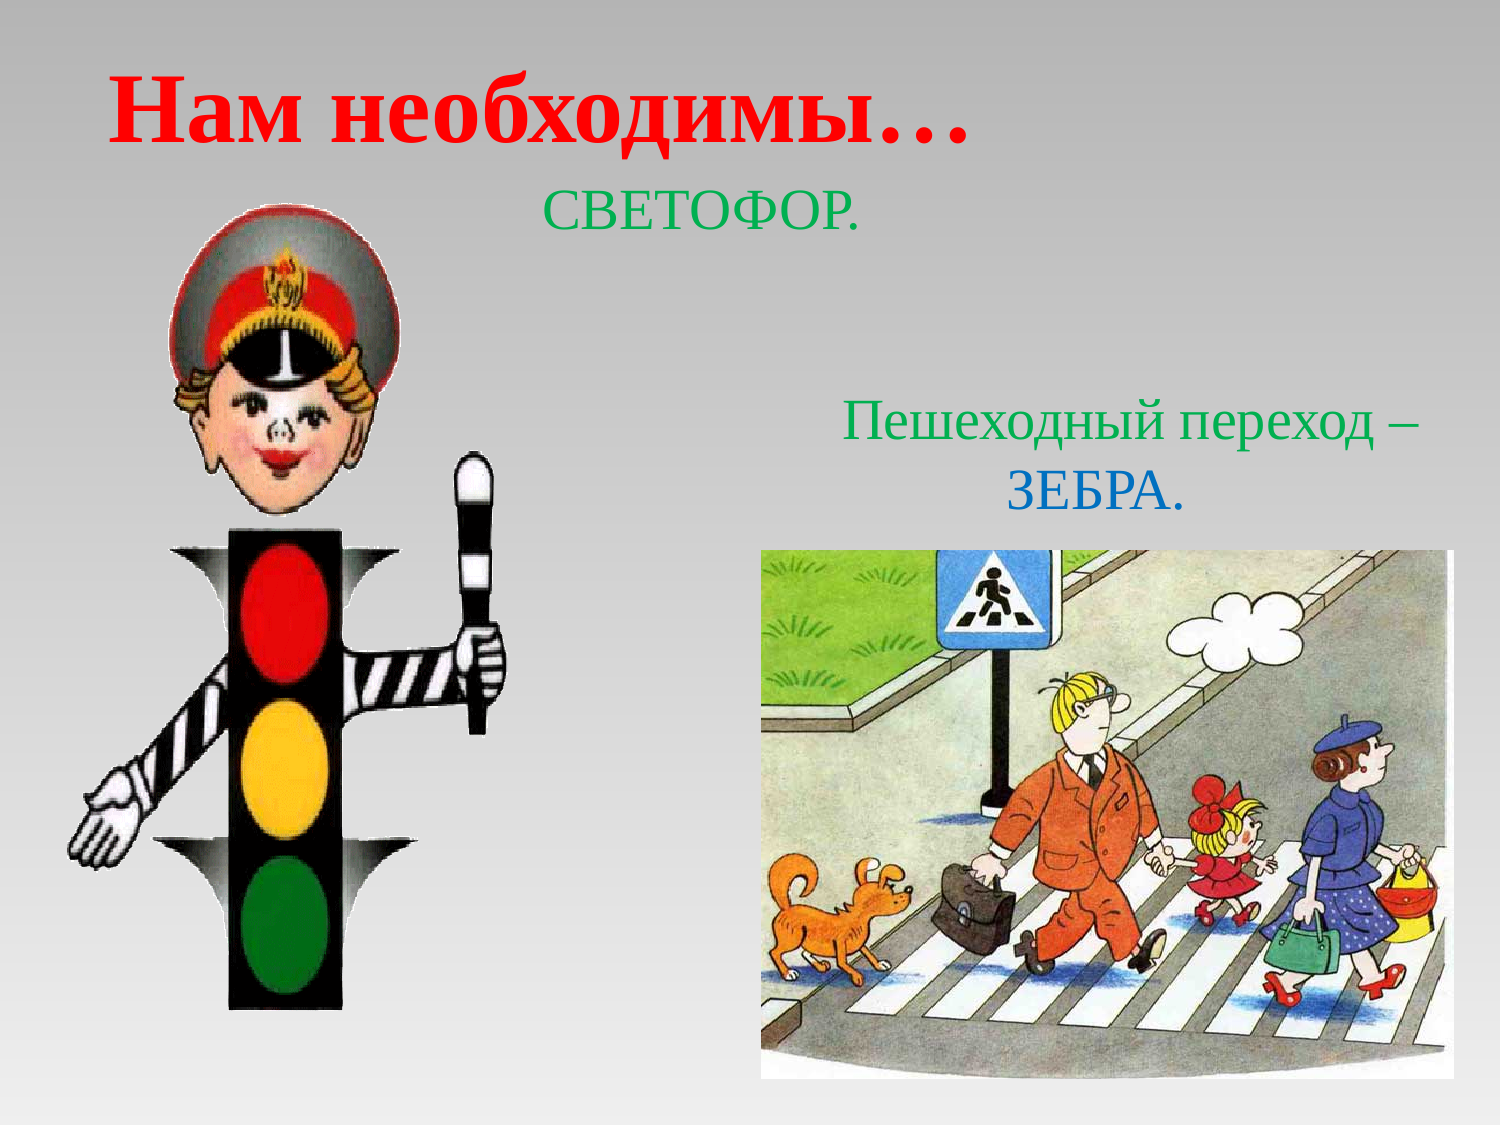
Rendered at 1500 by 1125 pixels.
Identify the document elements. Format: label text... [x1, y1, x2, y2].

list СВЕТОФОР. Пешеходный переход – ЗЕБРА. [527, 164, 1454, 586]
text_box Нам необходимы… [93, 35, 1395, 171]
picture [58, 198, 515, 1020]
picture [761, 550, 1454, 1079]
